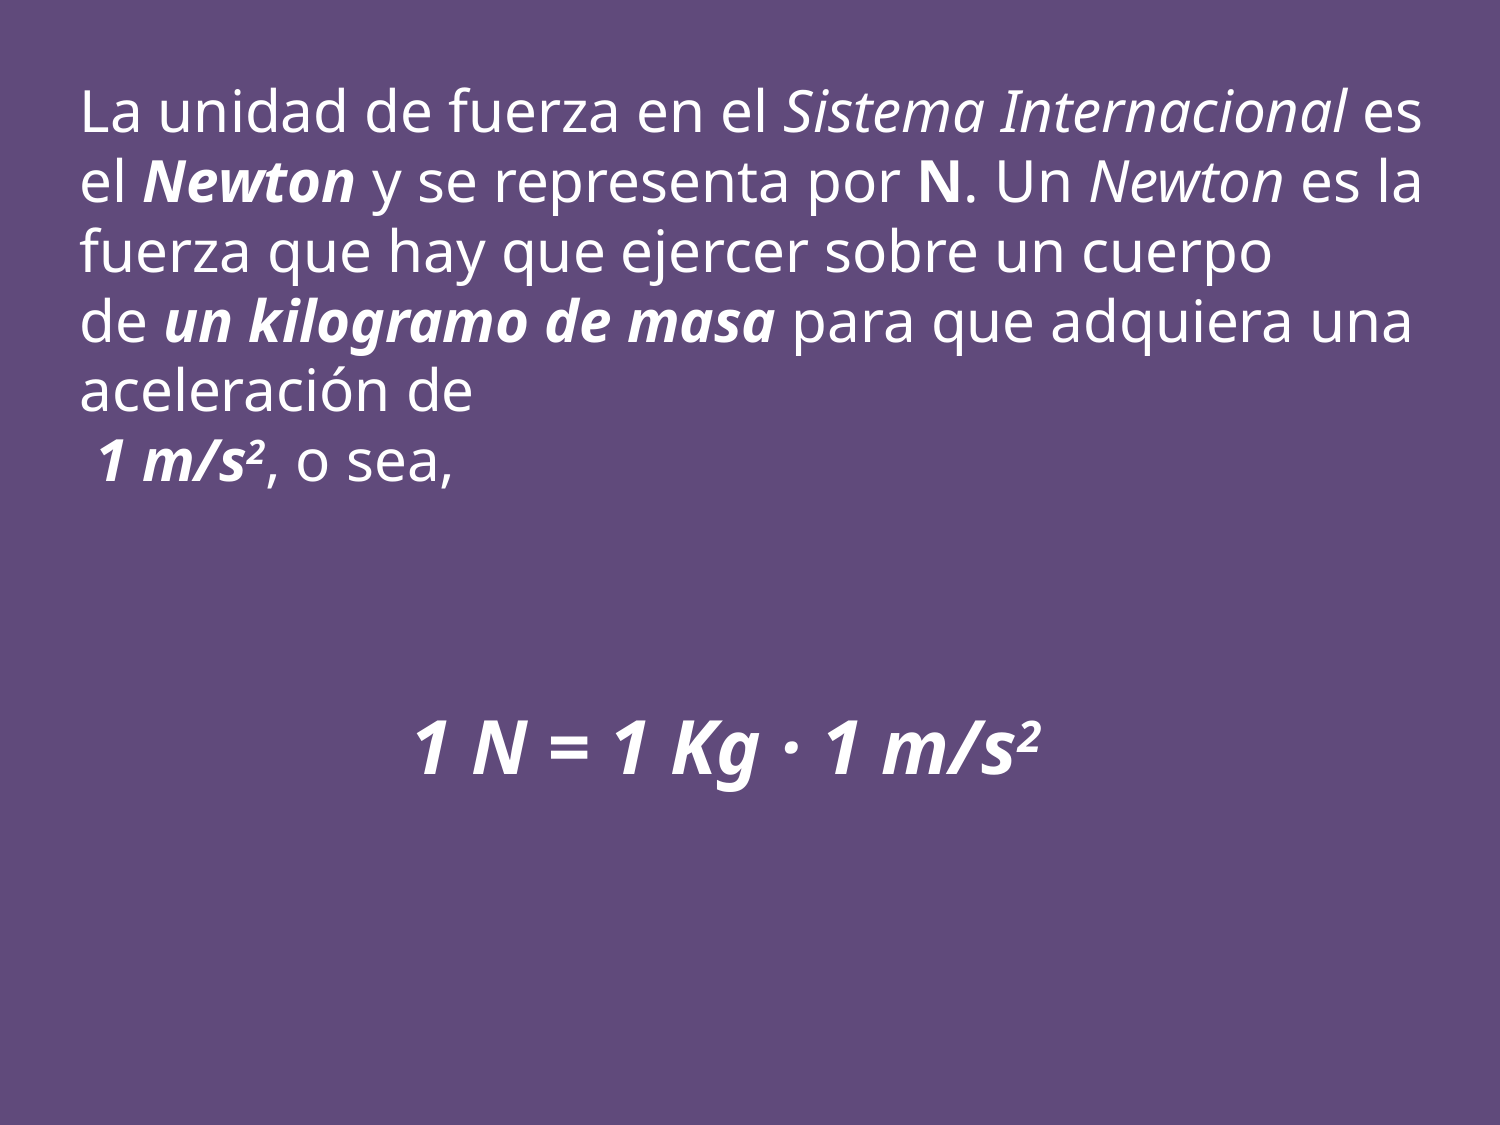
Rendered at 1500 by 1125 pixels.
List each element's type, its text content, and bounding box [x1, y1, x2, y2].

text_box 1 N = 1 Kg · 1 m/s2 [395, 692, 1117, 798]
text_box La unidad de fuerza en el Sistema Internacional es el Newton y se representa por N. Un Newton es la fuerza que hay que ejercer sobre un cuerpo de un kilogramo de masa para que adquiera una aceleración de 1 m/s2, o sea, [64, 66, 1447, 501]
